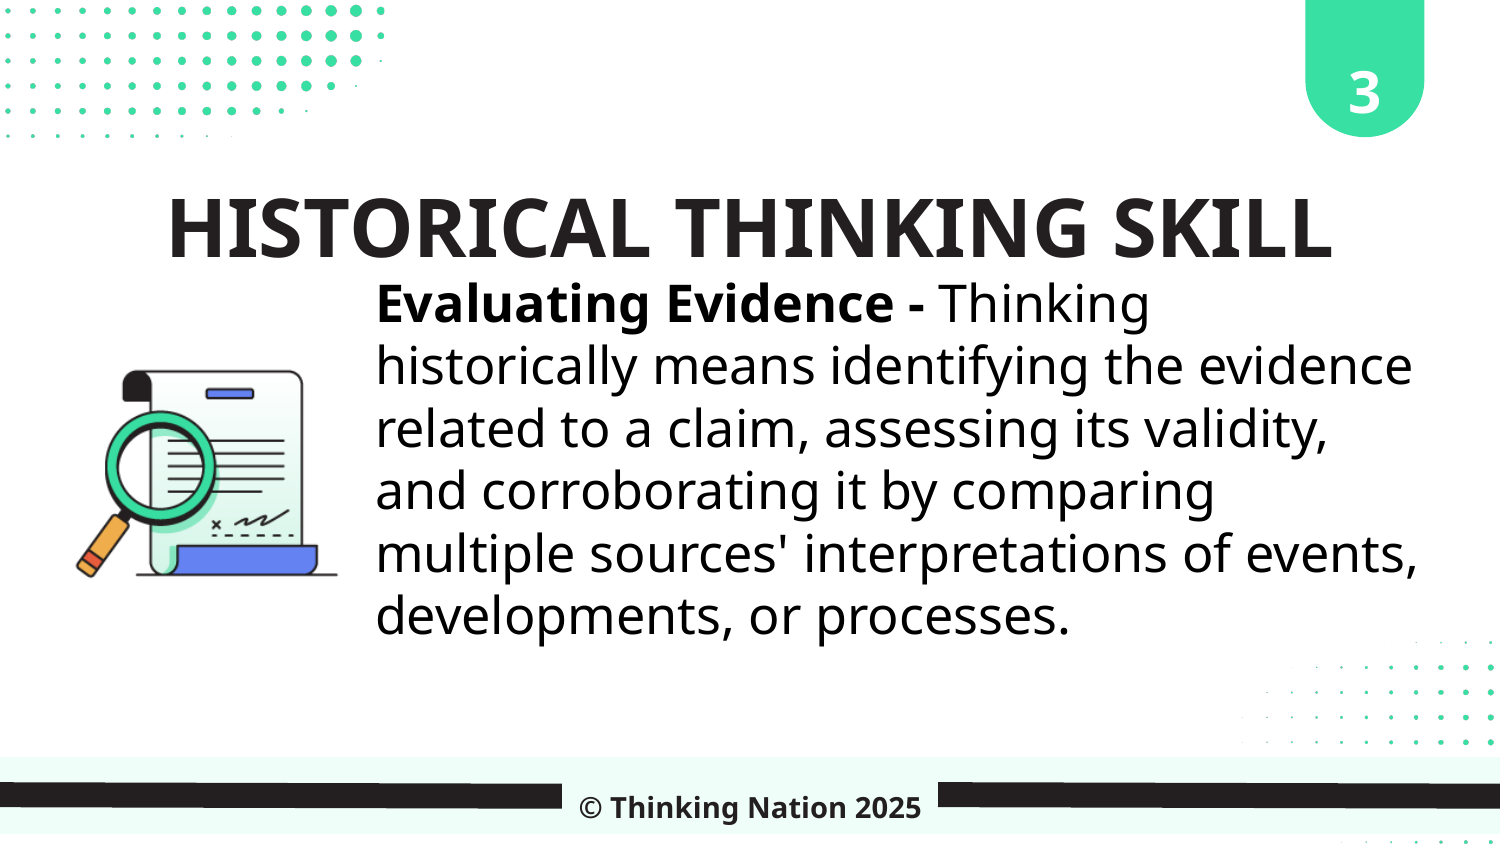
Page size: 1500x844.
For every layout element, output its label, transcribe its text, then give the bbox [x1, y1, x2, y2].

text_box [1217, 640, 1500, 755]
text_box HISTORICAL THINKING SKILL [59, 137, 1441, 274]
text_box [0, 0, 385, 138]
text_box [0, 756, 1500, 835]
text_box Evaluating Evidence - Thinking historically means identifying the evidence related to a claim, assessing its validity, and corroborating it by comparing multiple sources' interpretations of events, developments, or processes. [375, 274, 1421, 646]
picture [59, 326, 355, 623]
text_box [1300, 0, 1430, 138]
